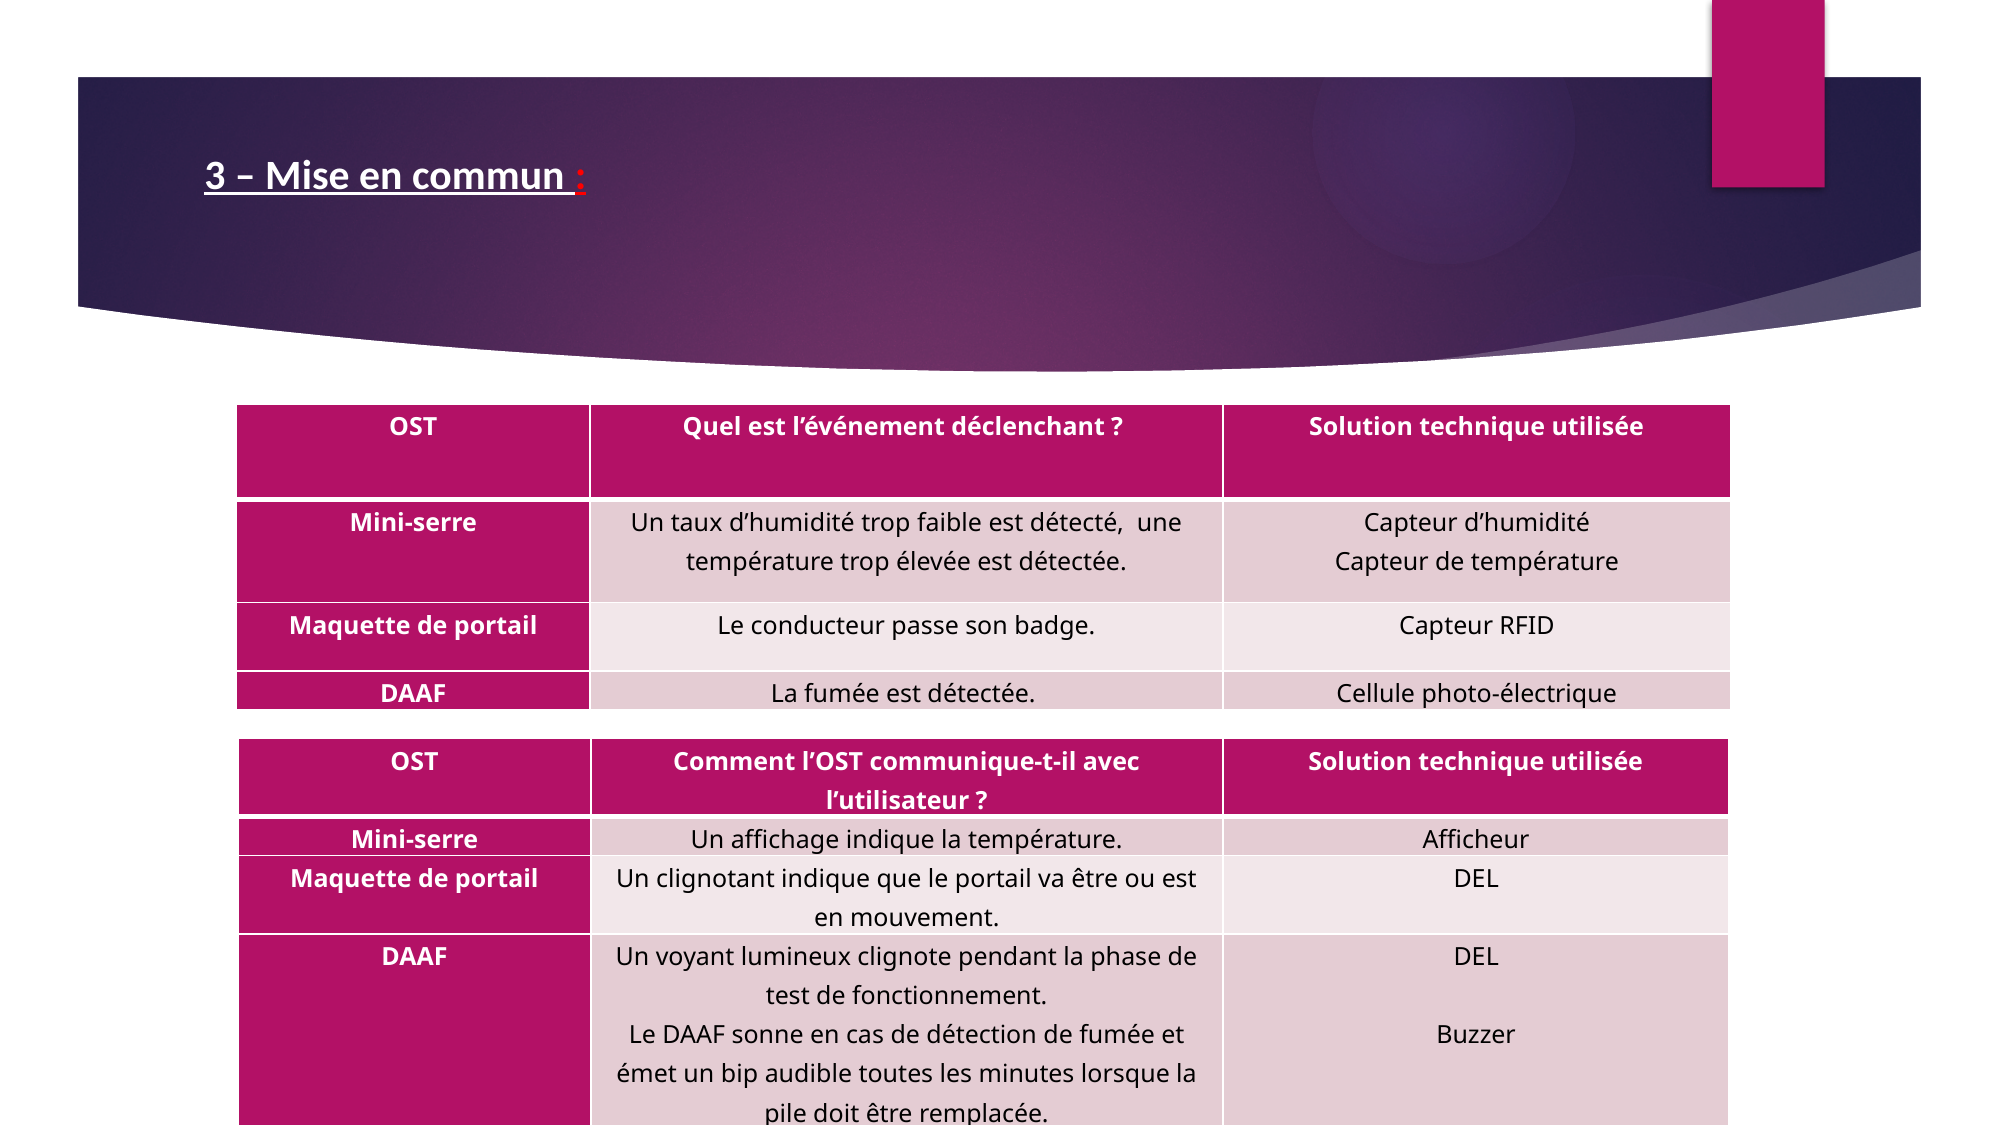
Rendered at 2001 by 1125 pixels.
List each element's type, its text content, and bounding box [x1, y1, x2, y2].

table_header Solution technique utilisée [1224, 405, 1730, 497]
table_cell Capteur d’humidité Capteur de température [1224, 502, 1730, 602]
table_cell Le conducteur passe son badge. [591, 603, 1222, 670]
table_cell Un clignotant indique que le portail va être ou est en mouvement. [592, 856, 1222, 933]
table_header Comment l’OST communique-t-il avec l’utilisateur ? [592, 739, 1222, 814]
table_cell DAAF [239, 935, 590, 1125]
table_header OST [239, 739, 590, 814]
table_cell Cellule photo-électrique [1224, 672, 1730, 709]
table_cell Un affichage indique la température. [592, 819, 1222, 855]
table_header OST [237, 405, 589, 497]
table_cell Mini-serre [239, 819, 590, 855]
table_header Quel est l’événement déclenchant ? [591, 405, 1222, 497]
table_cell Capteur RFID [1224, 603, 1730, 670]
table_cell La fumée est détectée. [591, 672, 1222, 709]
table_cell Un taux d’humidité trop faible est détecté, une température trop élevée est détectée. [591, 502, 1222, 602]
table_cell DEL [1224, 856, 1728, 933]
table_cell DEL Buzzer [1224, 935, 1728, 1125]
table_header Solution technique utilisée [1224, 739, 1728, 814]
table_cell Mini-serre [237, 502, 589, 602]
table_cell Afficheur [1224, 819, 1728, 855]
title 3 – Mise en commun : [189, 159, 1627, 276]
table_cell Maquette de portail [239, 856, 590, 933]
table_cell Maquette de portail [237, 603, 589, 670]
table_cell DAAF [237, 672, 589, 709]
table_cell Un voyant lumineux clignote pendant la phase de test de fonctionnement. Le DAAF sonne en cas de détection de fumée et émet un bip audible toutes les minutes lorsque la pile doit être remplacée. [592, 935, 1222, 1125]
